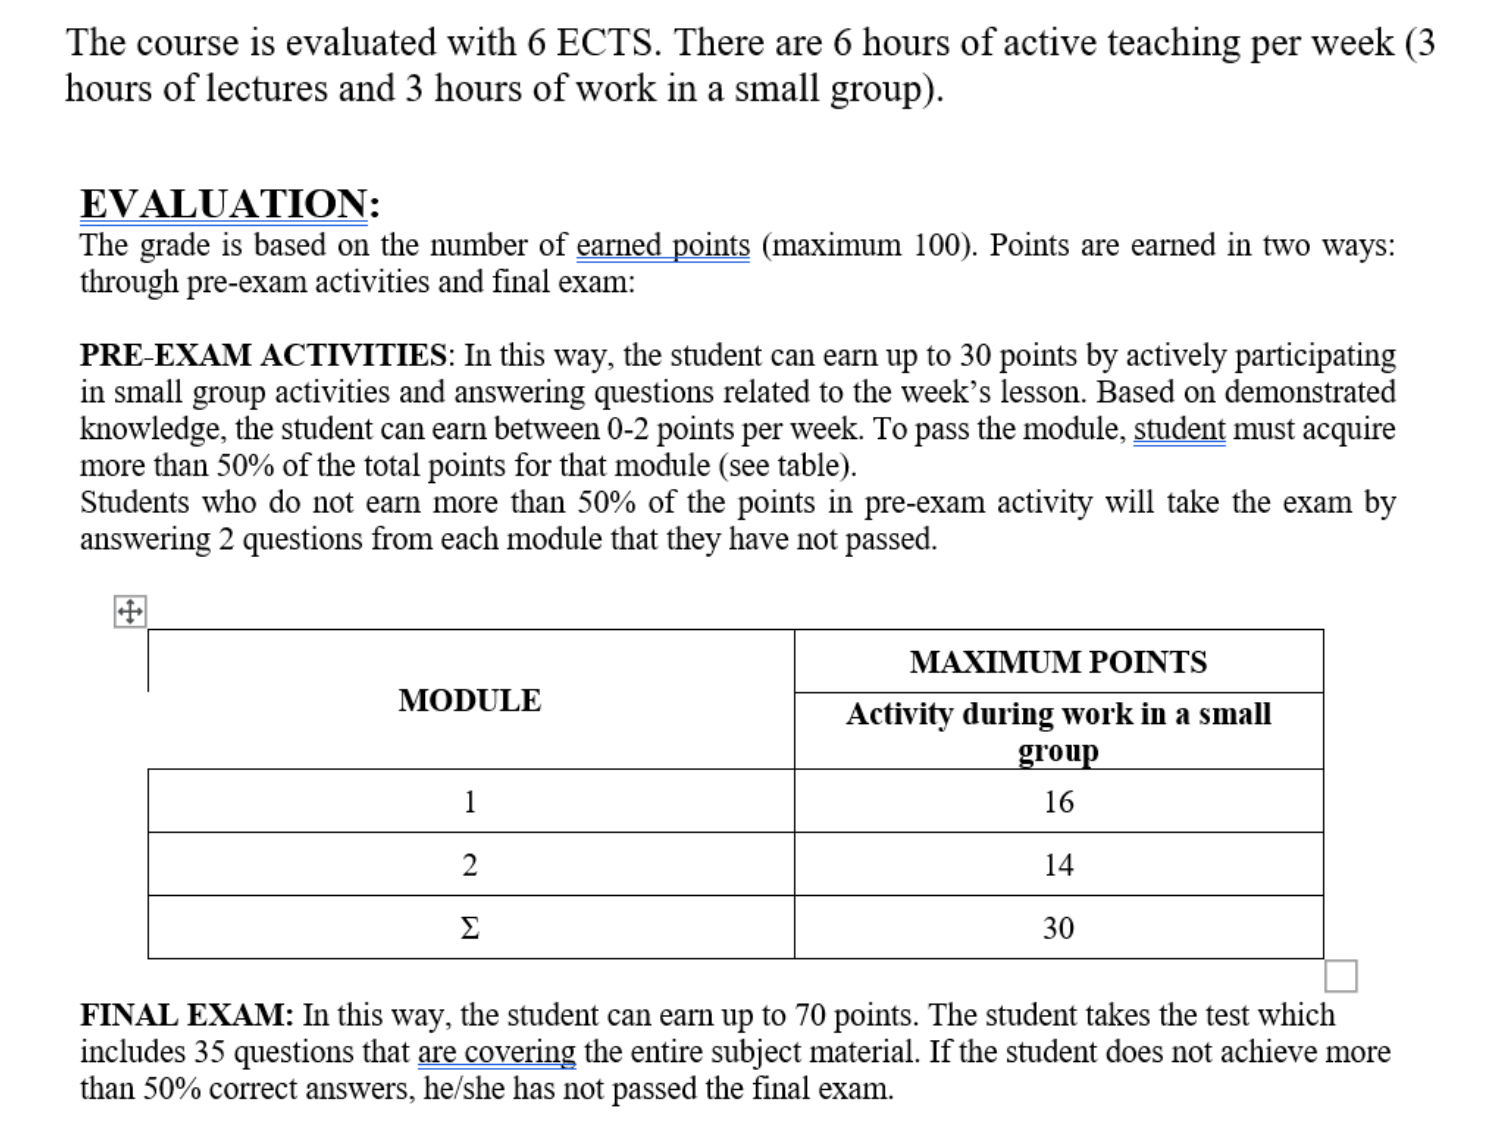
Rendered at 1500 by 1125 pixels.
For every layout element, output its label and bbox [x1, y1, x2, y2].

picture [52, 16, 1448, 114]
picture [64, 172, 1404, 1111]
